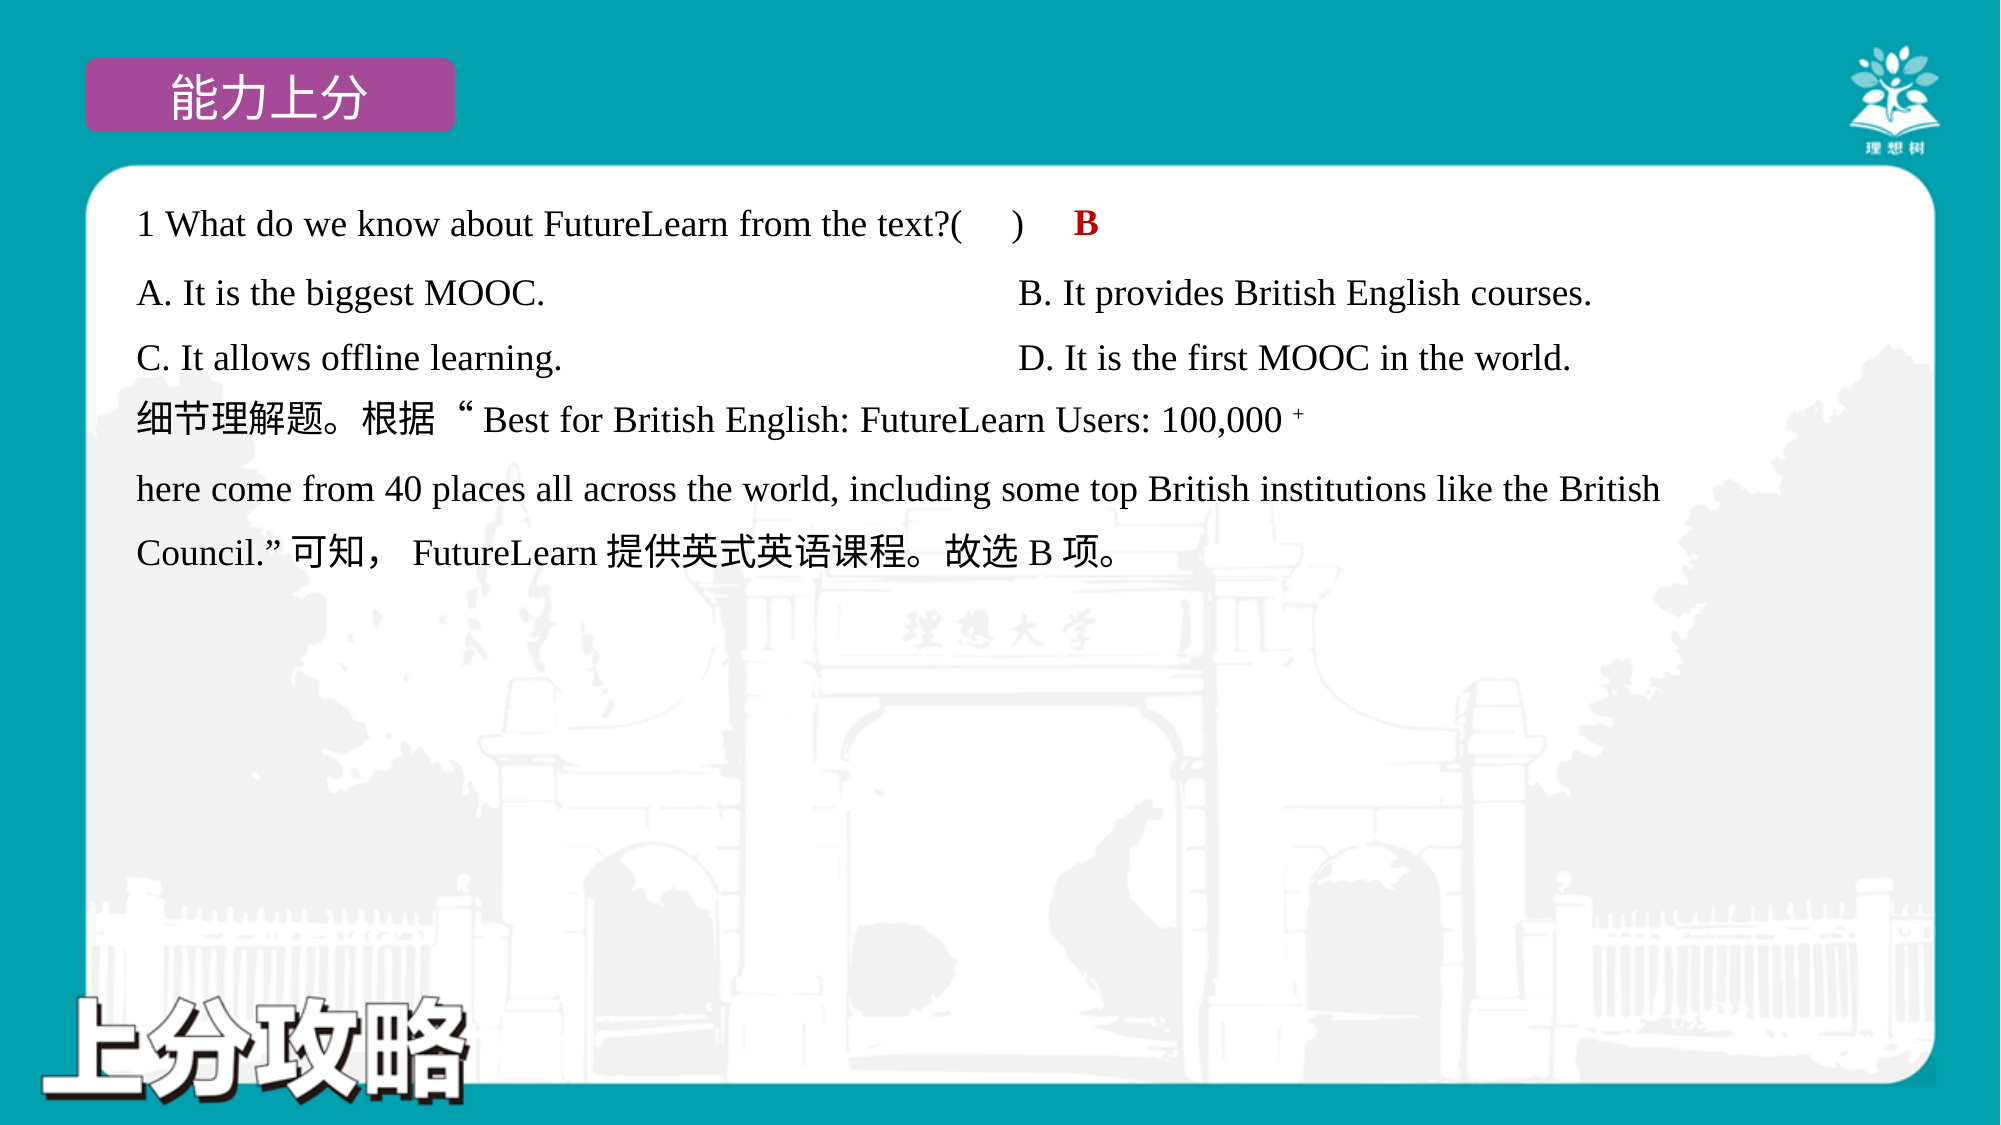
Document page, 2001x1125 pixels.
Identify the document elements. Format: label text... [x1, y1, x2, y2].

text_box 细节理解题。根据“Best for British English: FutureLearn Users: 100,000 + ”部分中的“The courses offered here come from 40 places all across the world, including some top British institutions like the British Council.”可知，FutureLearn提供英式英语课程。故选B项。 [136, 371, 1865, 567]
text_box A. It is the biggest MOOC. B. It provides British English courses. C. It allows offline learning. D. It is the first MOOC in the world. [136, 244, 1865, 371]
text_box B [1060, 176, 1113, 236]
picture [0, 0, 2000, 1125]
text_box 1 What do we know about FutureLearn from the text?( ) [136, 176, 1865, 237]
